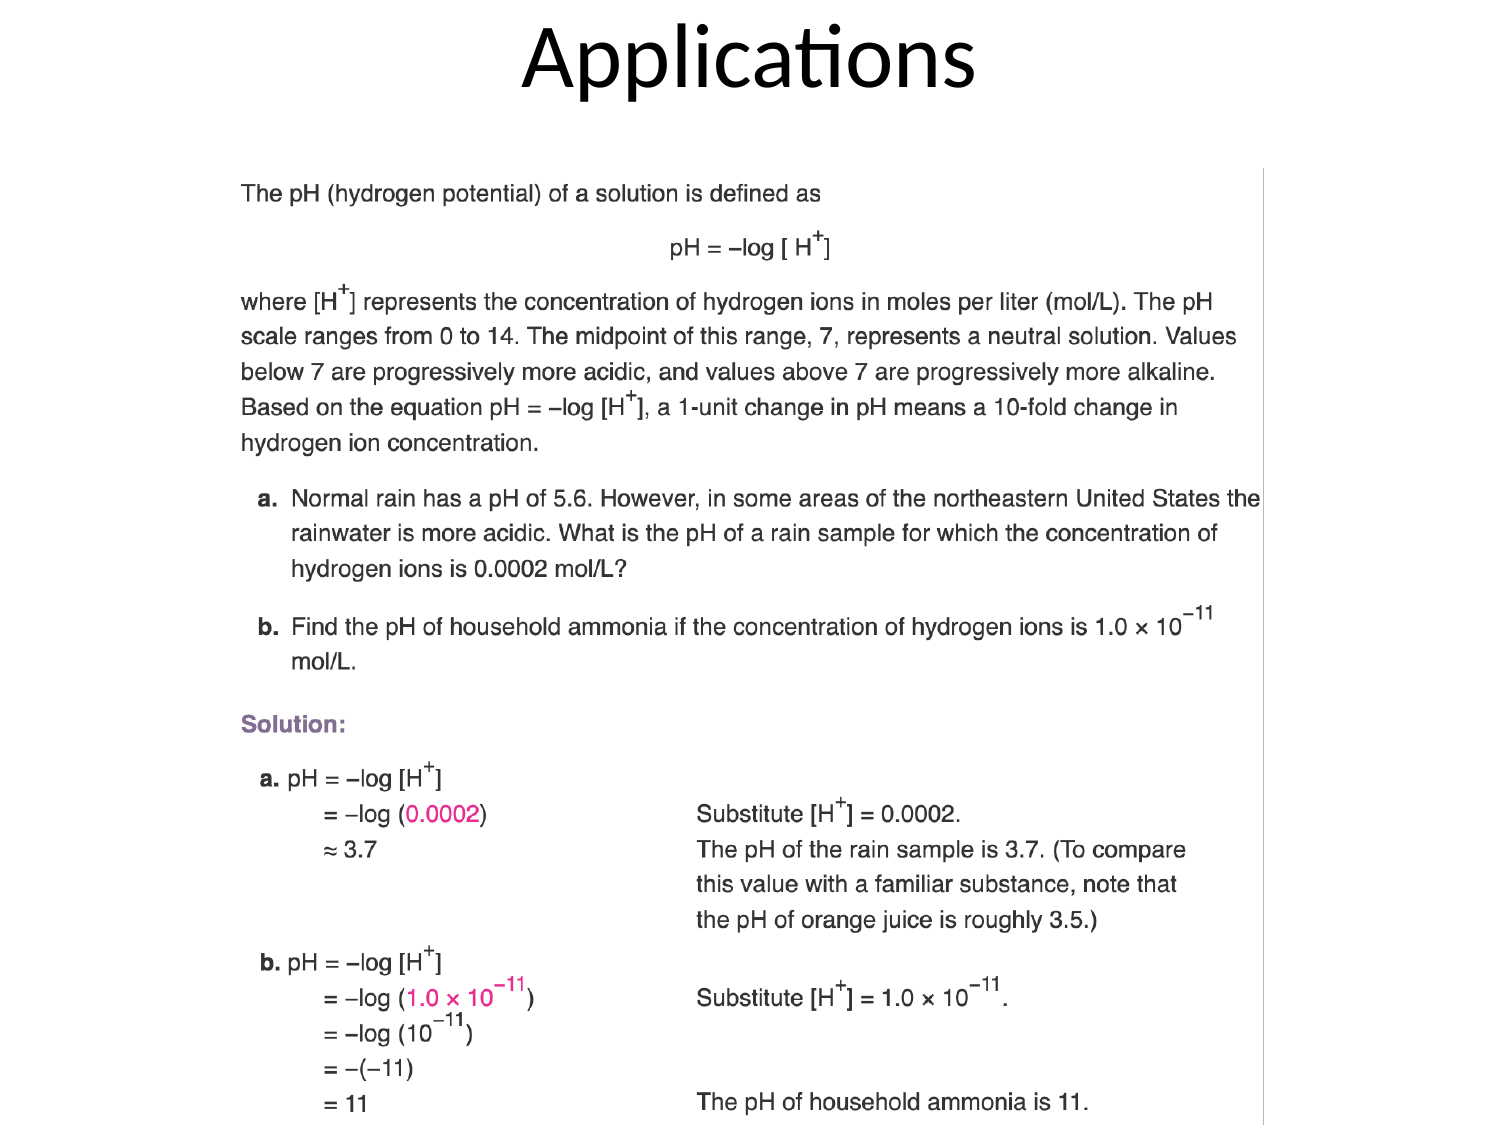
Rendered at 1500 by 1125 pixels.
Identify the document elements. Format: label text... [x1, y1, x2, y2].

title Applications [75, 0, 1425, 145]
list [0, 167, 1500, 1125]
